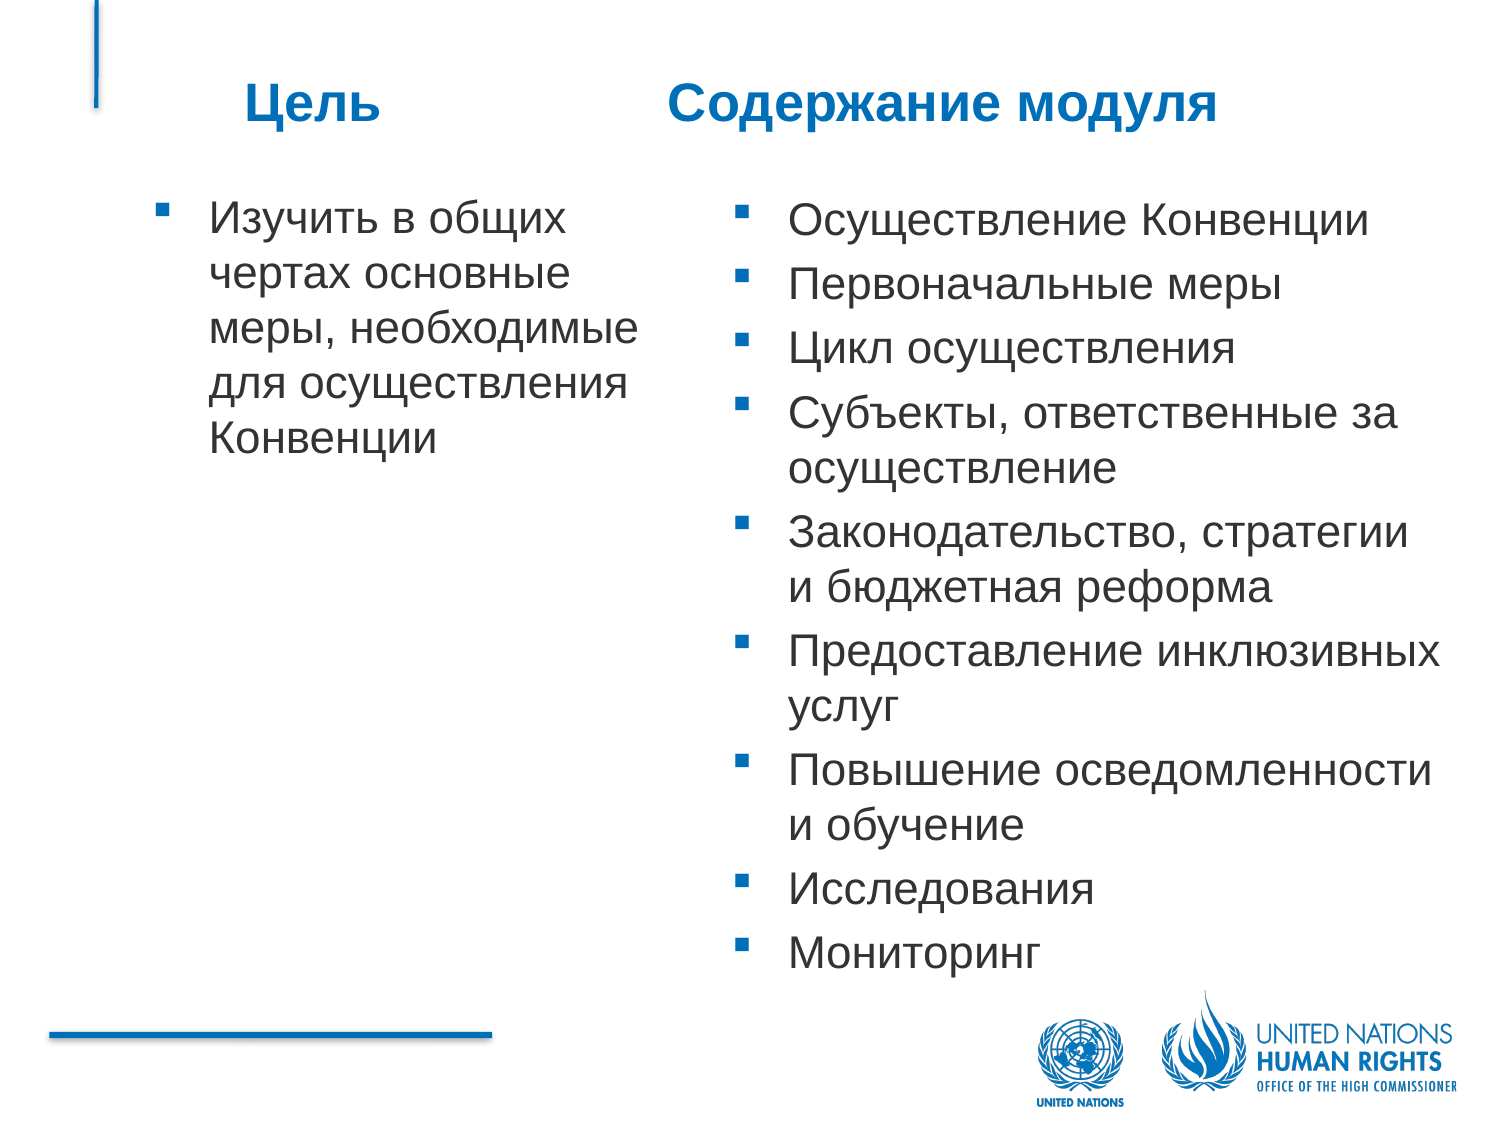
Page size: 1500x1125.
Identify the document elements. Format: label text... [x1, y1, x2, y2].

text_box Цель [229, 60, 398, 140]
text_box Осуществление Конвенции Первоначальные меры Цикл осуществления Субъекты, ответственные за осуществление Законодательство, стратегии и бюджетная реформа Предоставление инклюзивных услуг Повышение осведомленности и обучение Исследования Мониторинг [716, 182, 1461, 1056]
text_box Изучить в общих чертах основные меры, необходимые для осуществления Конвенции [137, 180, 675, 541]
picture [1037, 1056, 1457, 1107]
text_box Содержание модуля [653, 60, 1235, 140]
